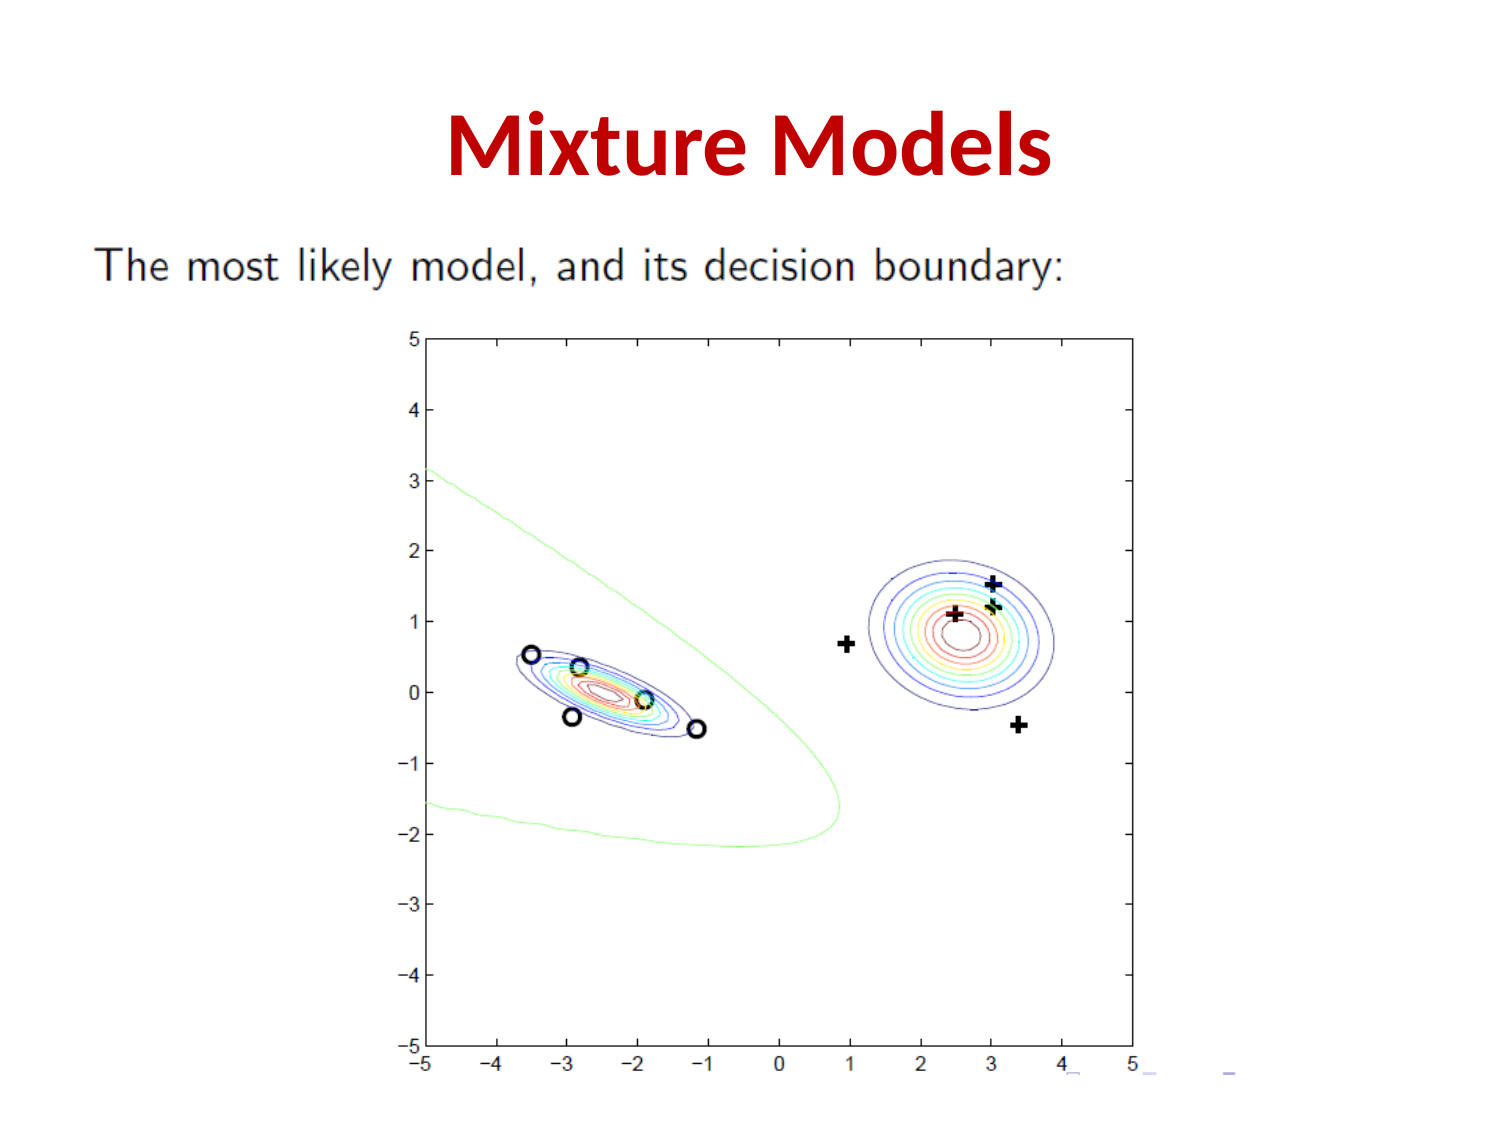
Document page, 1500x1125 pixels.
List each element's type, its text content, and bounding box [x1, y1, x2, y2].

title Mixture Models [75, 45, 1425, 233]
picture [134, 324, 1251, 1076]
picture [79, 221, 1076, 301]
